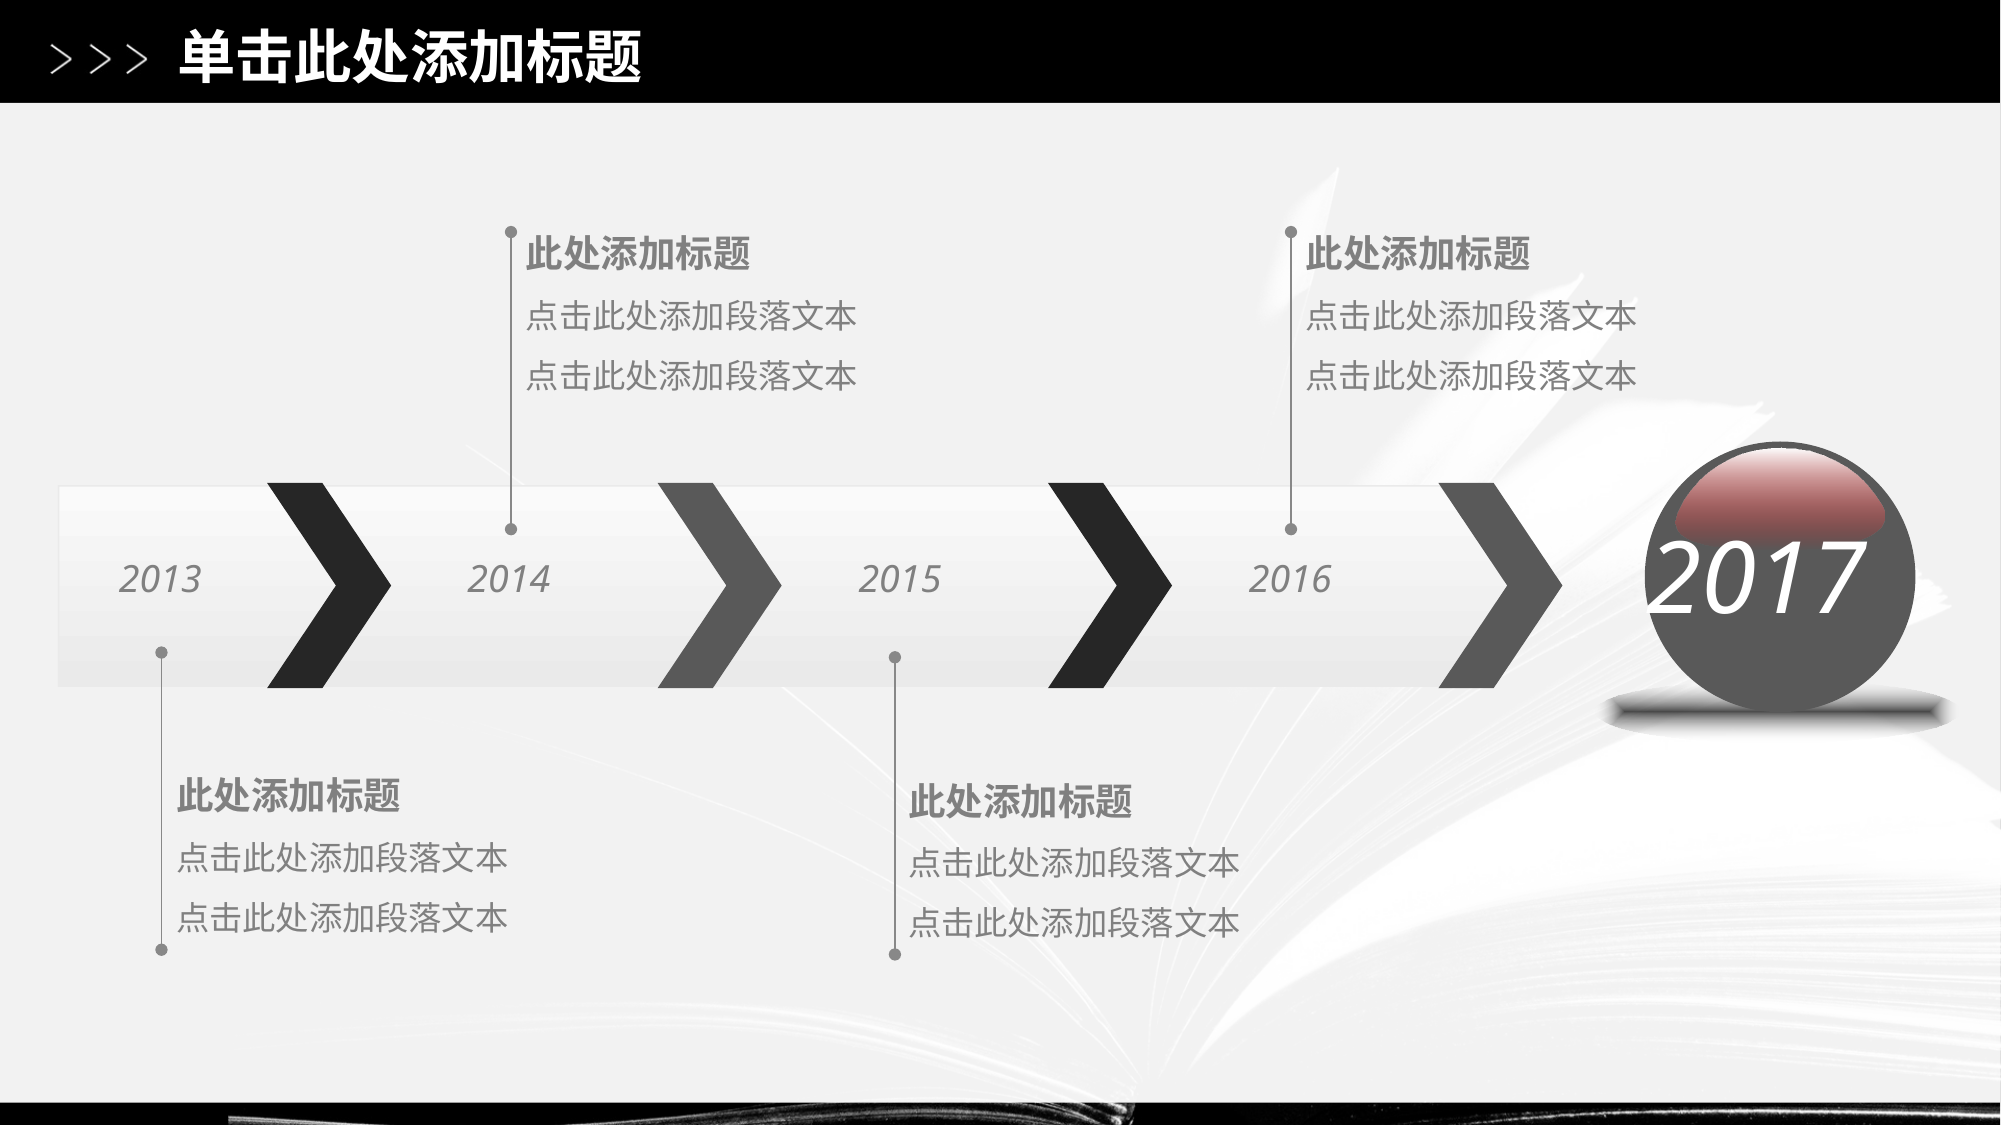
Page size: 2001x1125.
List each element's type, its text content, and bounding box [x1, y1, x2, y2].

text_box [267, 482, 392, 652]
text_box 2015 [838, 545, 962, 611]
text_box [510, 200, 933, 530]
text_box [1047, 482, 1173, 657]
text_box [325, 485, 726, 687]
text_box 2014 [447, 545, 571, 611]
picture [0, 0, 2001, 1125]
text_box 2013 [98, 545, 222, 611]
text_box [1438, 530, 1563, 689]
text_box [1593, 441, 1961, 743]
text_box [657, 530, 782, 689]
text_box [58, 485, 335, 687]
text_box 2016 [1228, 545, 1352, 611]
text_box [1106, 485, 1506, 687]
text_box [893, 657, 1315, 955]
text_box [1290, 200, 1713, 530]
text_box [161, 652, 583, 950]
text_box [715, 485, 1116, 687]
title 单击此处添加标题 [162, 5, 1888, 115]
